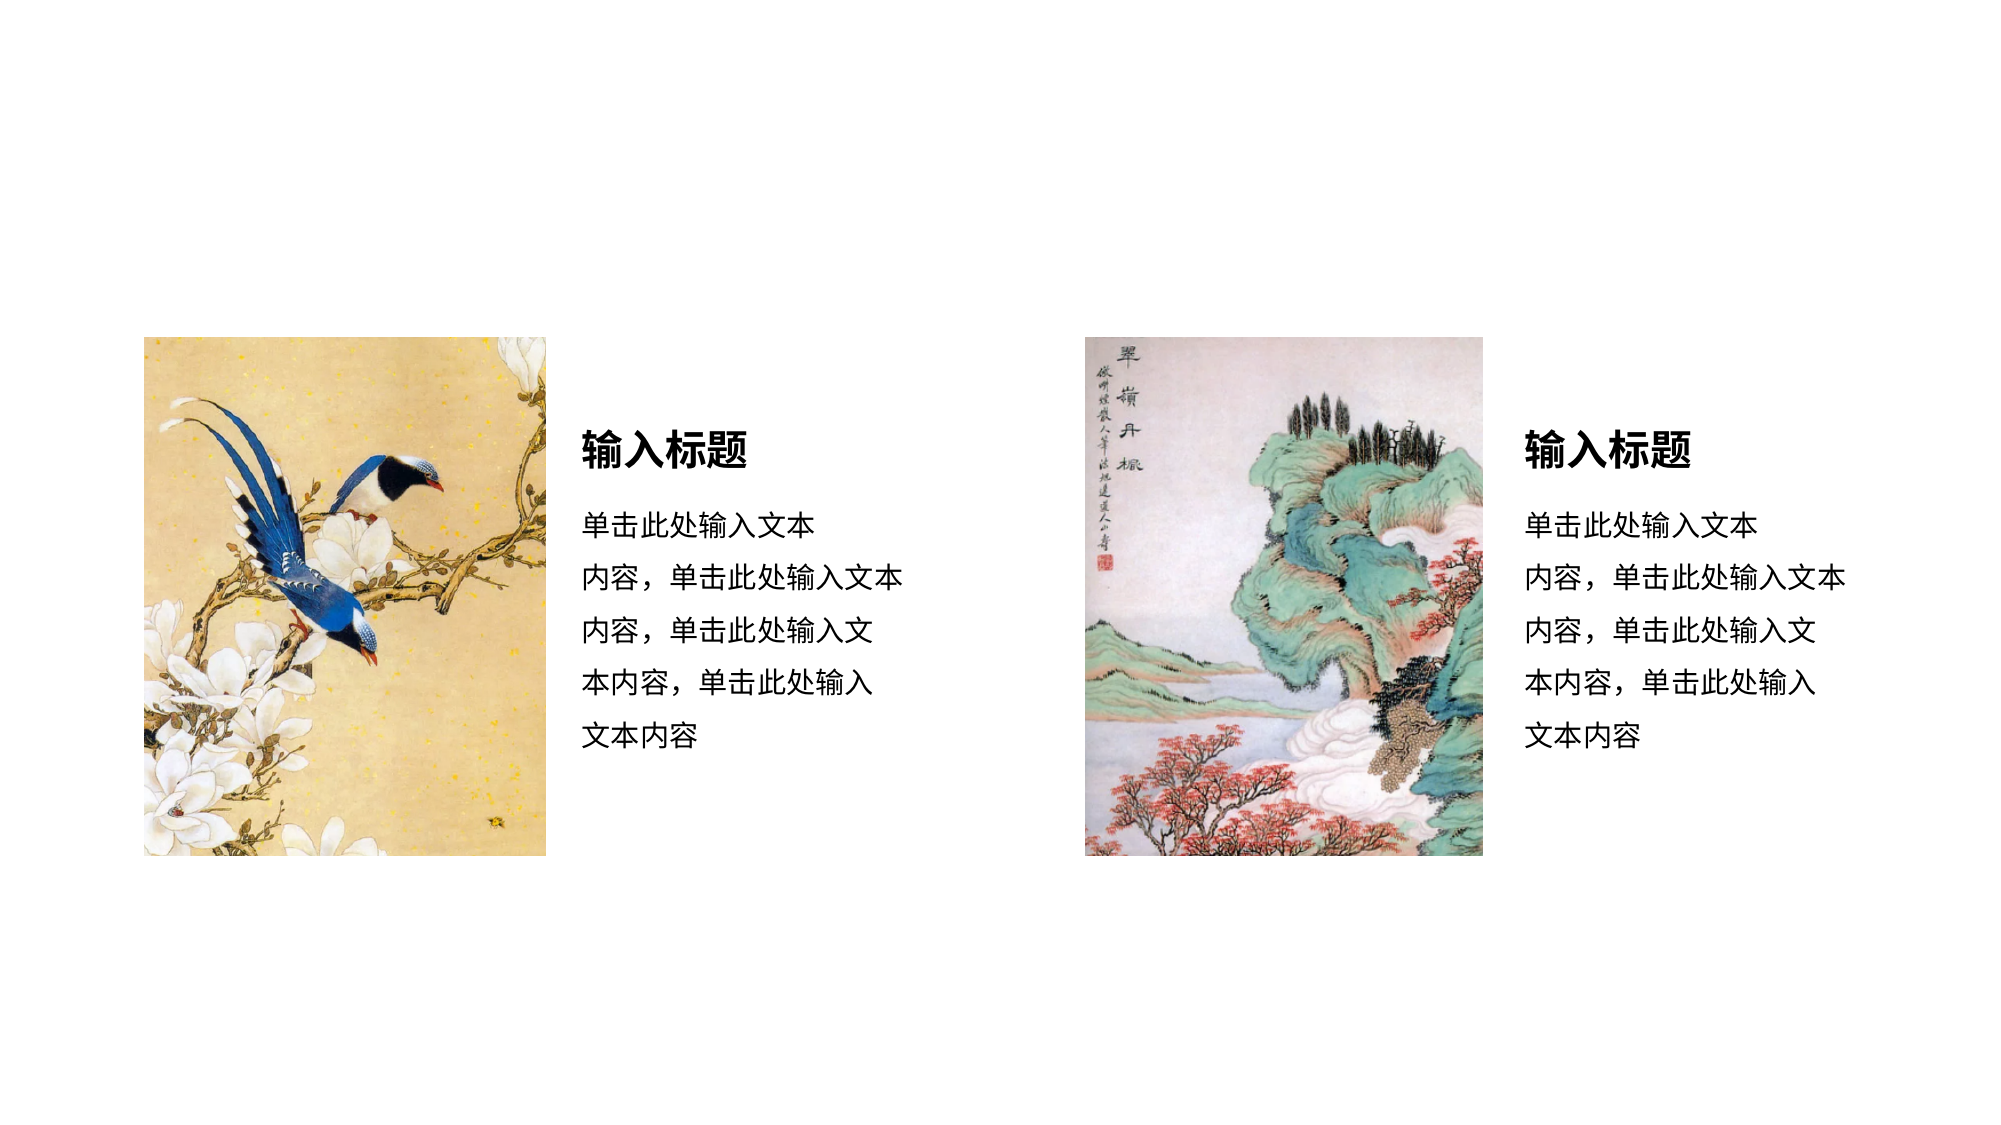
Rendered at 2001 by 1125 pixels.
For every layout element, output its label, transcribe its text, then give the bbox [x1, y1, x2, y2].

text_box 输入标题 [1510, 416, 1750, 482]
text_box 输入标题 [566, 416, 807, 482]
picture [144, 337, 546, 856]
picture [1085, 337, 1483, 856]
text_box 单击此处输入文本 内容，单击此处输入文本 内容，单击此处输入文 本内容，单击此处输入 文本内容 [1510, 482, 1914, 760]
text_box 单击此处输入文本 内容，单击此处输入文本 内容，单击此处输入文 本内容，单击此处输入 文本内容 [566, 482, 971, 760]
